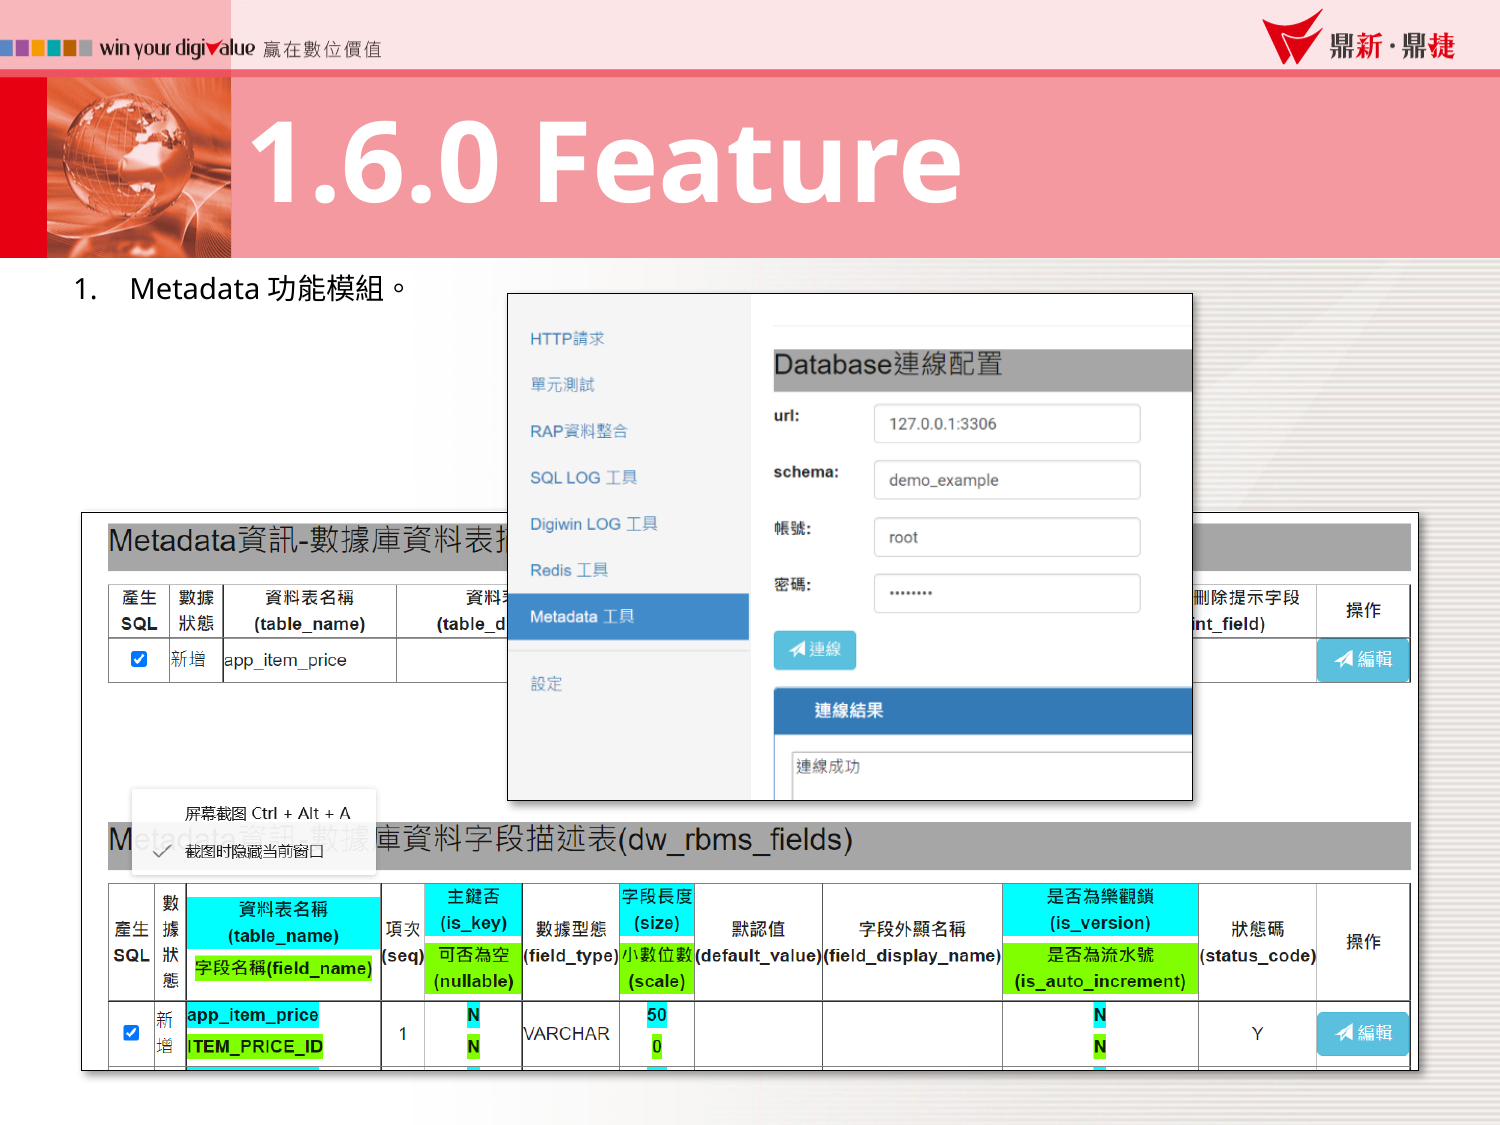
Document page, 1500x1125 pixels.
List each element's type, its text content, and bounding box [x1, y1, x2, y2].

text_box 1.6.0 Feature [230, 82, 1500, 236]
picture [0, 0, 1500, 1125]
text_box Metadata功能模組。 [58, 262, 1442, 960]
